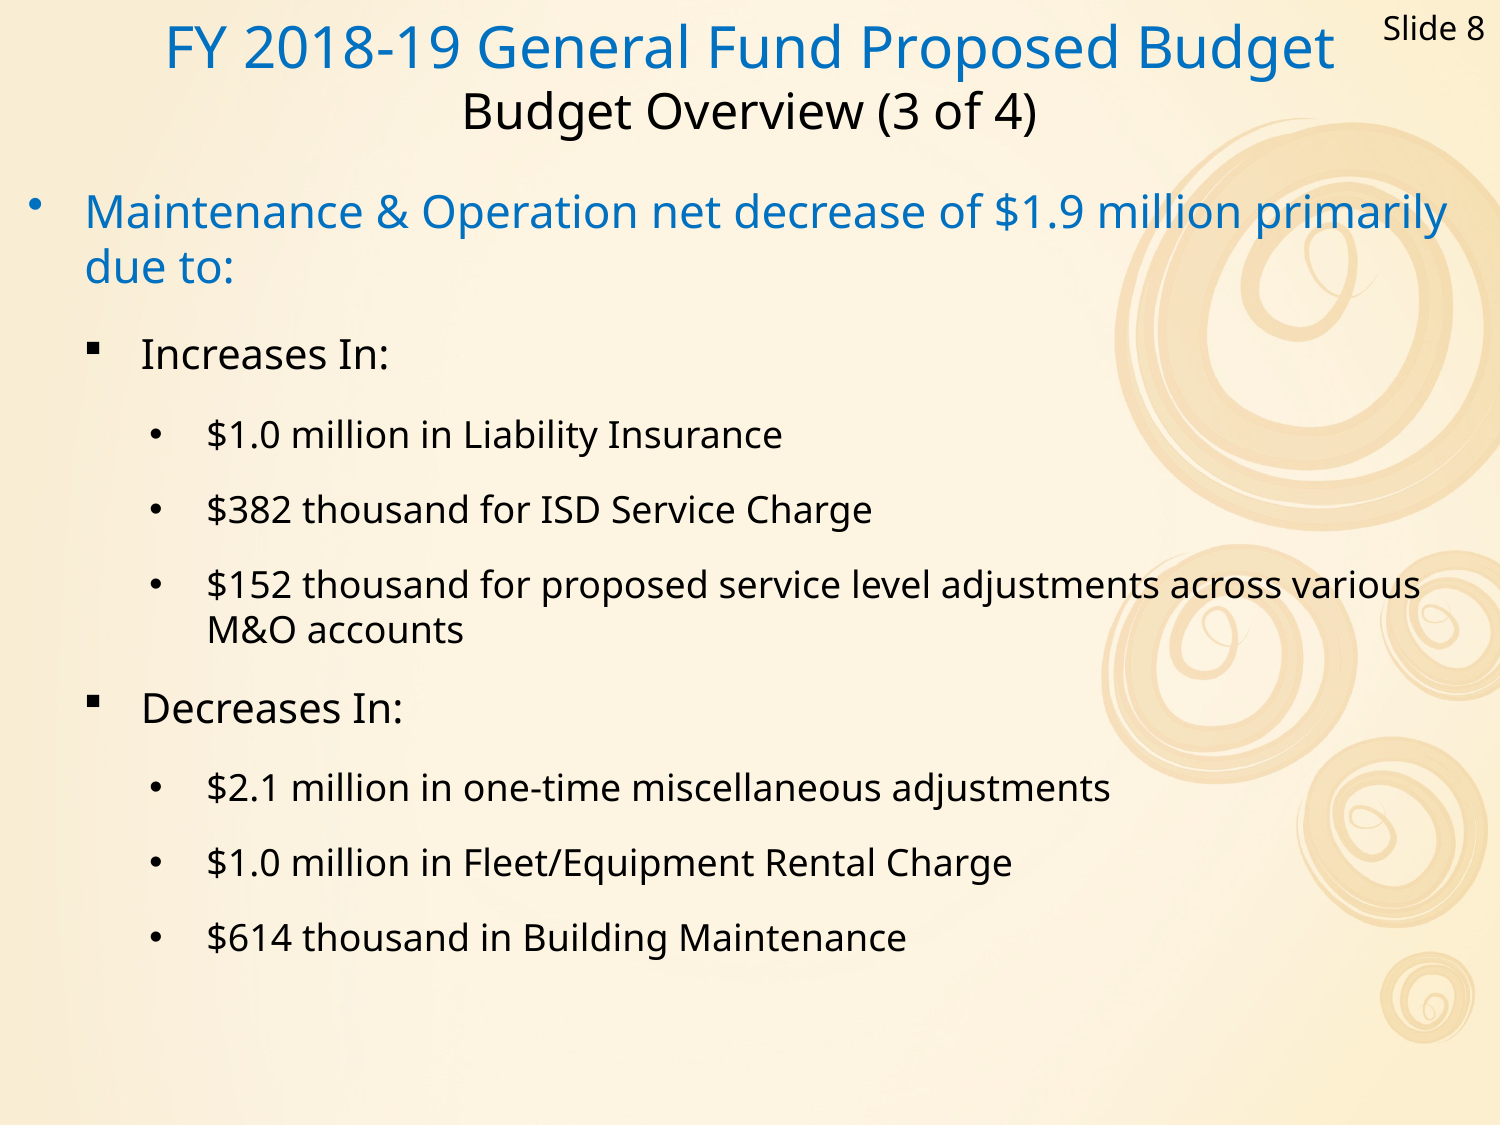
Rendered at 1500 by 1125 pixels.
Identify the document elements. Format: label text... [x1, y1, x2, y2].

list Maintenance & Operation net decrease of $1.9 million primarily due to: Increases In: $1.0 million in Liability Insurance $382 thousand for ISD Service Charge $152 thousand for proposed service level adjustments across various M&O accounts Decreases In: $2.1 million in one-time miscellaneous adjustments $1.0 million in Fleet/Equipment Rental Charge $614 thousand in Building Maintenance [12, 174, 1500, 900]
text_box FY 2018-19 General Fund Proposed Budget Budget Overview (3 of 4) [50, 24, 1450, 125]
text_box Slide 8 [1149, 0, 1500, 75]
picture [0, 0, 1500, 1125]
